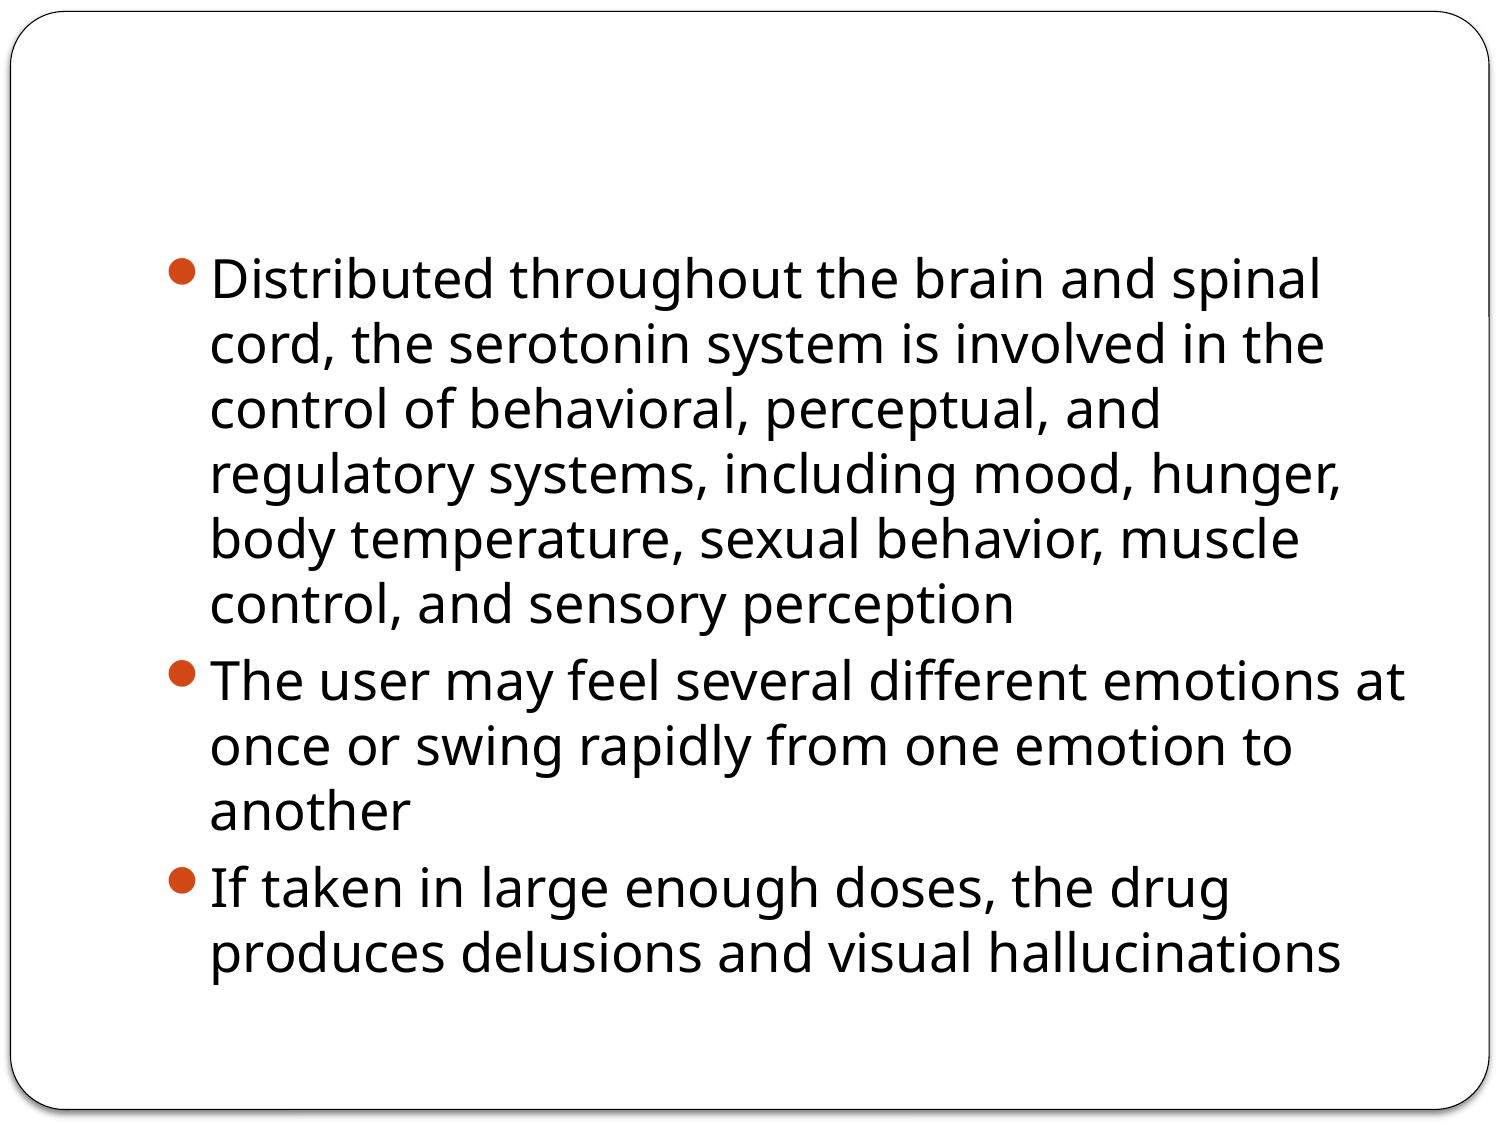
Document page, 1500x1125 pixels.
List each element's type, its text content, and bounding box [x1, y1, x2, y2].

list Distributed throughout the brain and spinal cord, the serotonin system is involved in the control of behavioral, perceptual, and regulatory systems, including mood, hunger, body temperature, sexual behavior, muscle control, and sensory perception The user may feel several different emotions at once or swing rapidly from one emotion to another If taken in large enough doses, the drug produces delusions and visual hallucinations [150, 237, 1425, 988]
